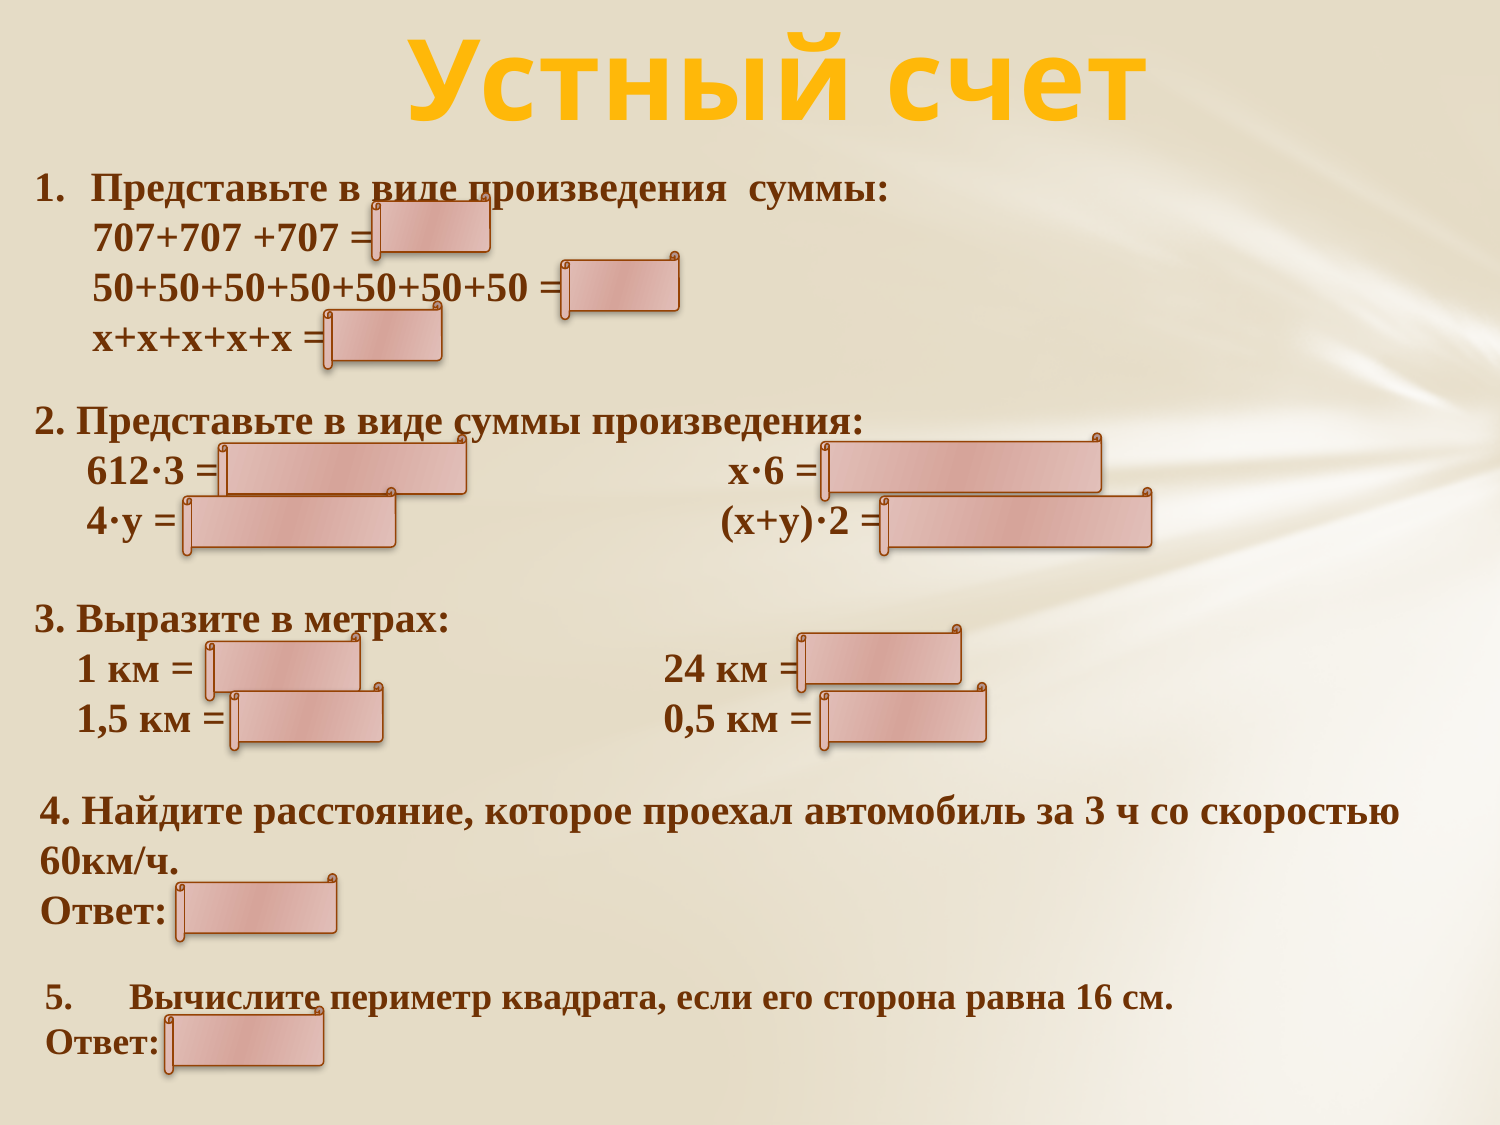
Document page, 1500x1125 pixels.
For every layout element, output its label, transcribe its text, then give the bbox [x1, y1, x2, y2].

text_box [879, 486, 1153, 557]
text_box 4. Найдите расстояние, которое проехал автомобиль за 3 ч со скоростью 60км/ч. Ответ: 180 км. [24, 775, 1419, 940]
text_box [820, 432, 1103, 502]
text_box [819, 681, 987, 752]
text_box [796, 623, 962, 694]
text_box Представьте в виде произведения суммы: 707+707 +707 = 707·3 50+50+50+50+50+50+50 = 50·7 х+х+х+х+х = х·5 [19, 151, 1317, 367]
text_box [322, 300, 443, 370]
text_box [175, 873, 338, 943]
text_box [229, 681, 384, 752]
text_box 2. Представьте в виде суммы произведения: 612·3 = 612+612+612 х·6 = х+х+х+х+х+х 4·у = у+у+у+у (х+у)·2 = (х+у)+(х+у) [19, 385, 1435, 551]
text_box [217, 433, 468, 495]
text_box [163, 1005, 325, 1075]
text_box 3. Выразите в метрах: 1 км = 1000 м 24 км = 24000 м 1,5 км = 1500 м 0,5 км = 500 м [19, 583, 1022, 749]
text_box [560, 250, 680, 321]
text_box [204, 632, 361, 702]
text_box [371, 191, 491, 262]
text_box [182, 486, 397, 557]
text_box Устный счет [391, 0, 1165, 150]
text_box Вычислите периметр квадрата, если его сторона равна 16 см. Ответ: 64 см. [30, 964, 1401, 1070]
